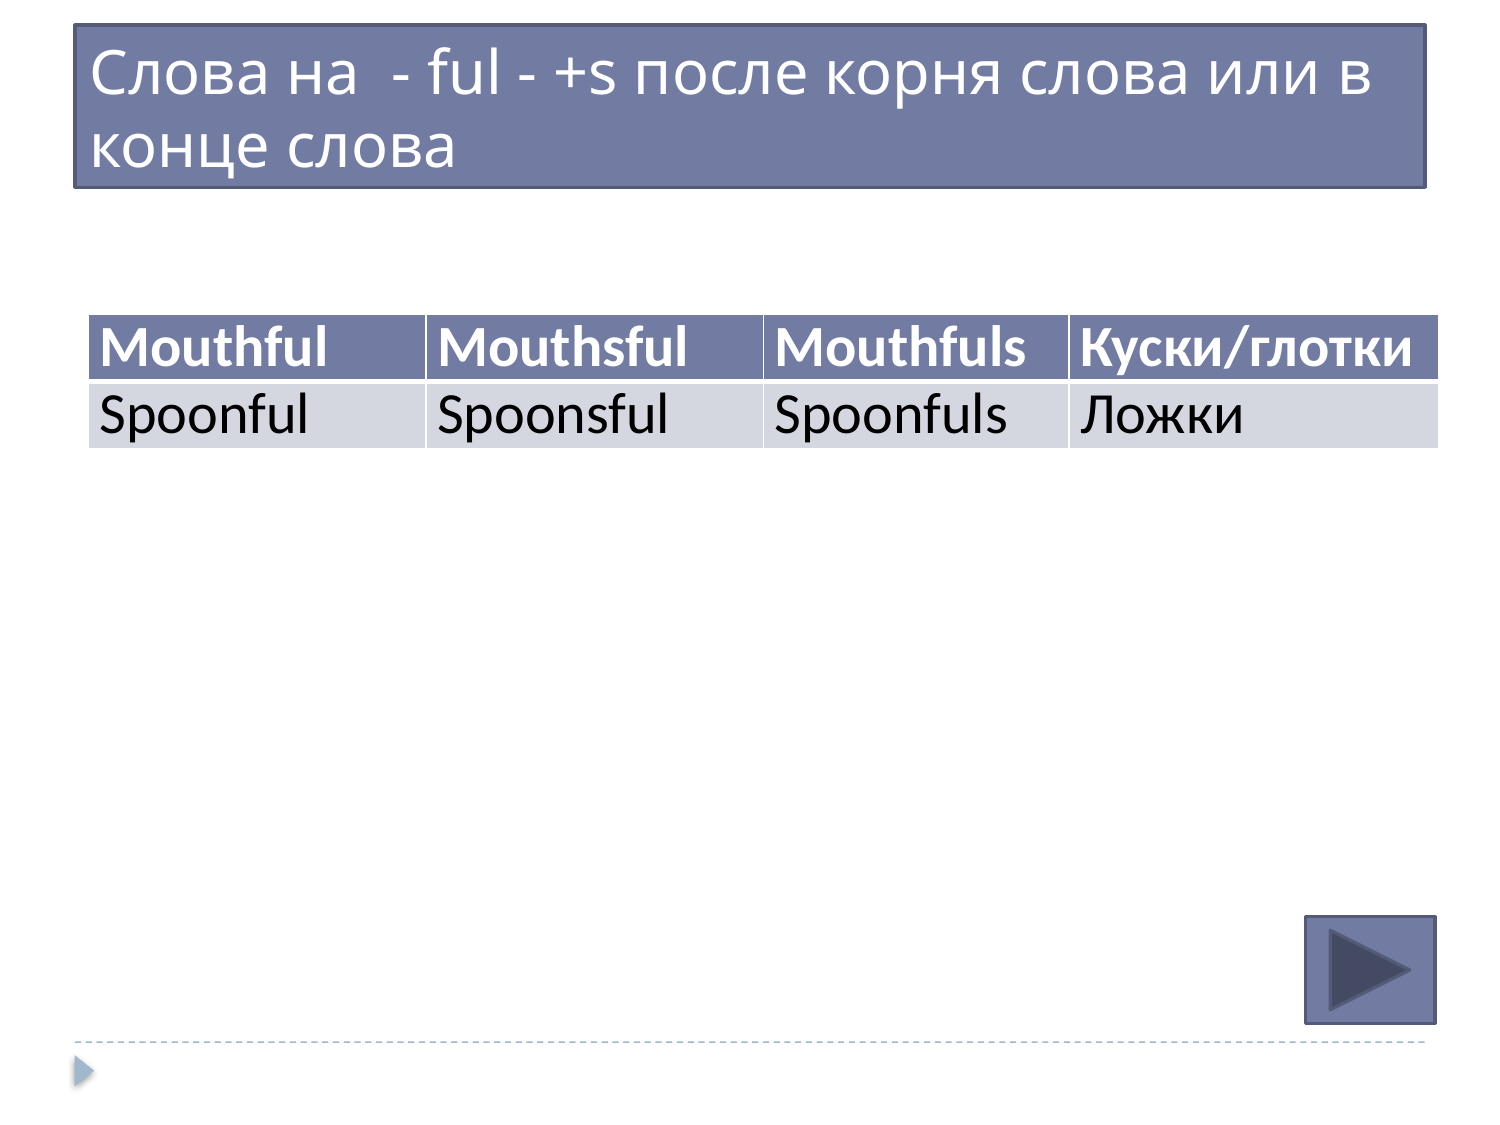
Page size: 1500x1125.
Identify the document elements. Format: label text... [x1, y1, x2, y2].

table_header Mouthfuls [764, 315, 1068, 379]
table_cell Spoonfuls [764, 384, 1068, 448]
table_cell Spoonful [89, 384, 425, 448]
table_cell Ложки [1070, 384, 1438, 448]
text_box [1304, 915, 1437, 1025]
title Слова на - ful - +s после корня слова или в конце слова [73, 23, 1427, 189]
table_cell Spoonsful [427, 384, 763, 448]
table_header Куски/глотки [1070, 315, 1438, 379]
table_header Mouthful [89, 315, 425, 379]
table_header Mouthsful [427, 315, 763, 379]
